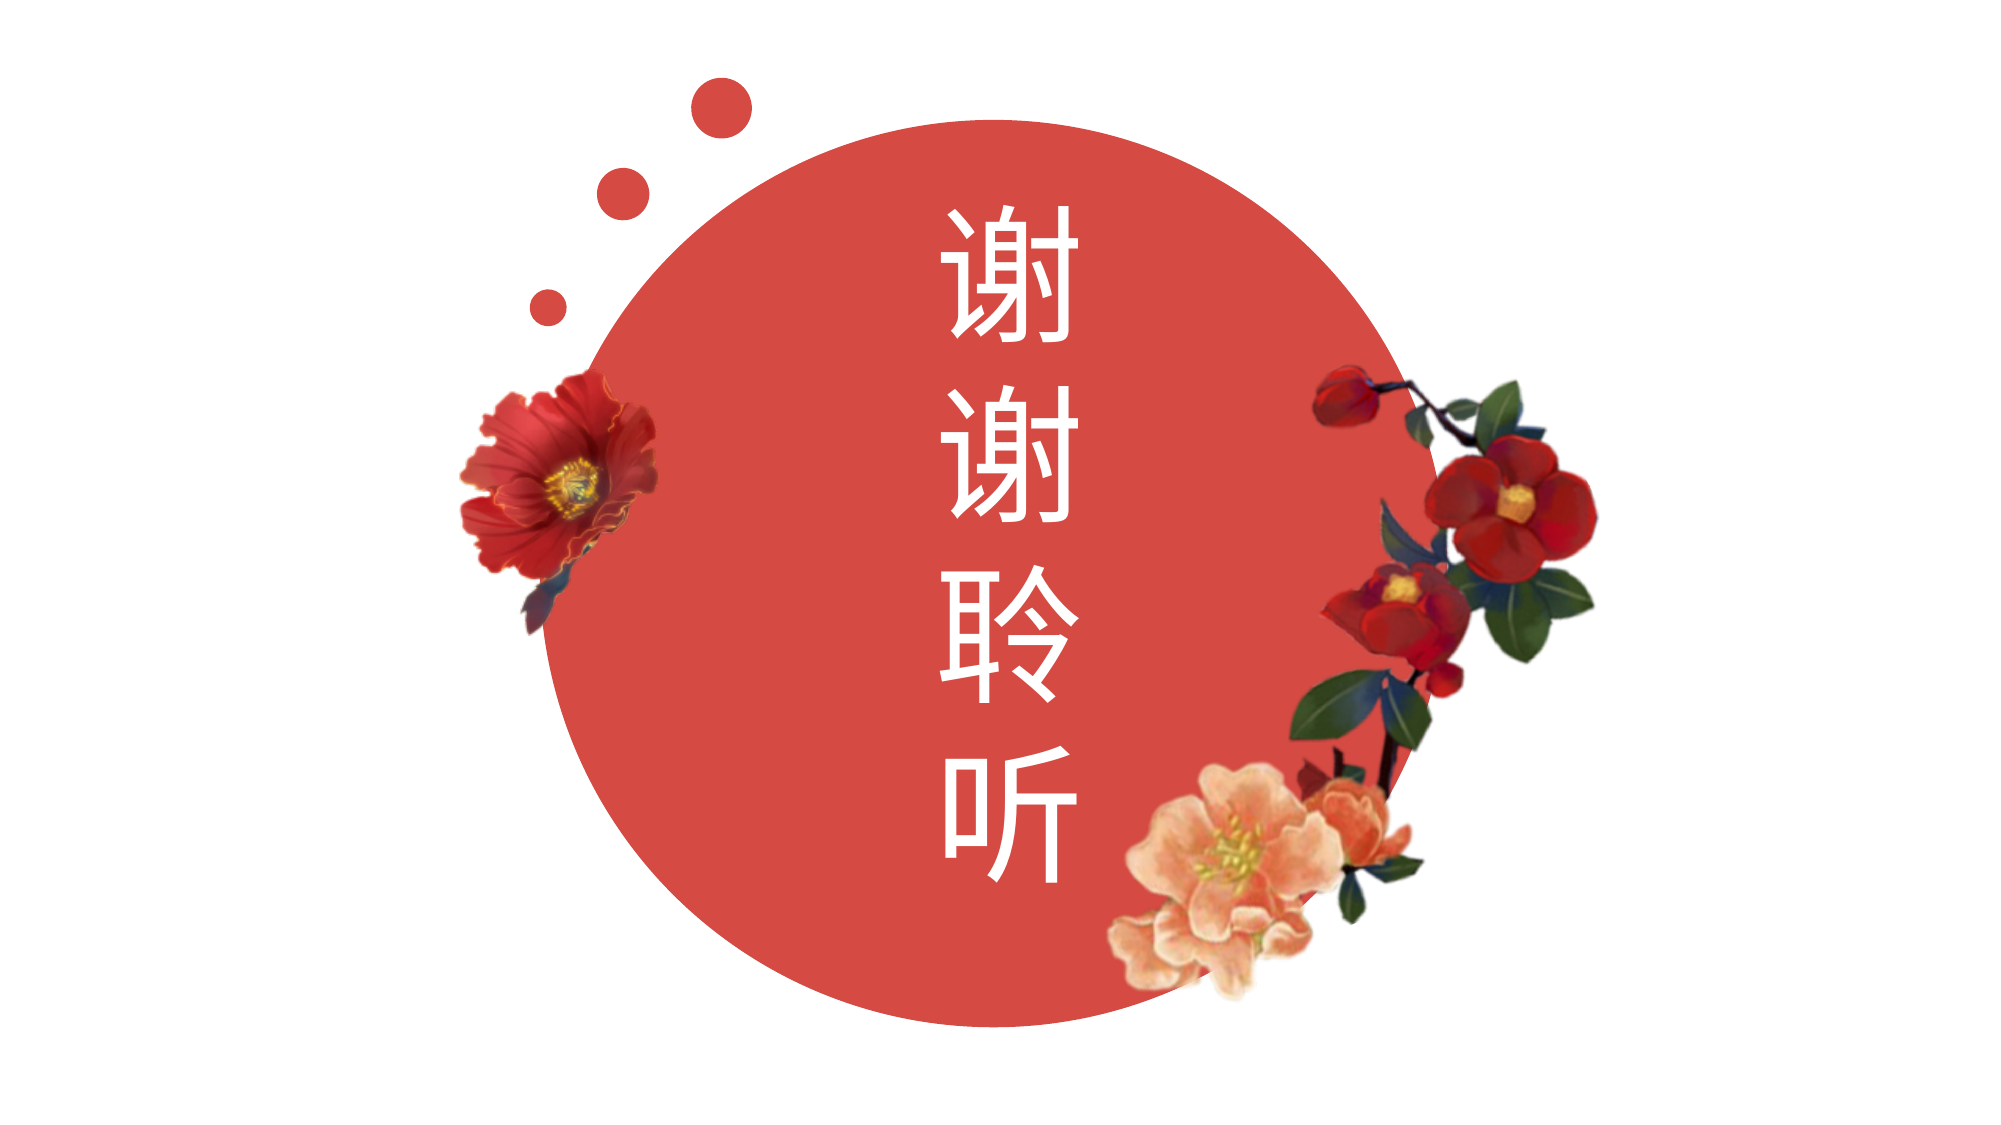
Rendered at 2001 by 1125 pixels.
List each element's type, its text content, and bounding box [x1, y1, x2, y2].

text_box [528, 288, 568, 328]
picture [458, 368, 660, 636]
text_box [690, 76, 753, 140]
picture [1018, 293, 1714, 1004]
text_box [595, 166, 651, 222]
text_box [543, 118, 1387, 1029]
text_box 谢谢聆听 [919, 173, 1186, 909]
